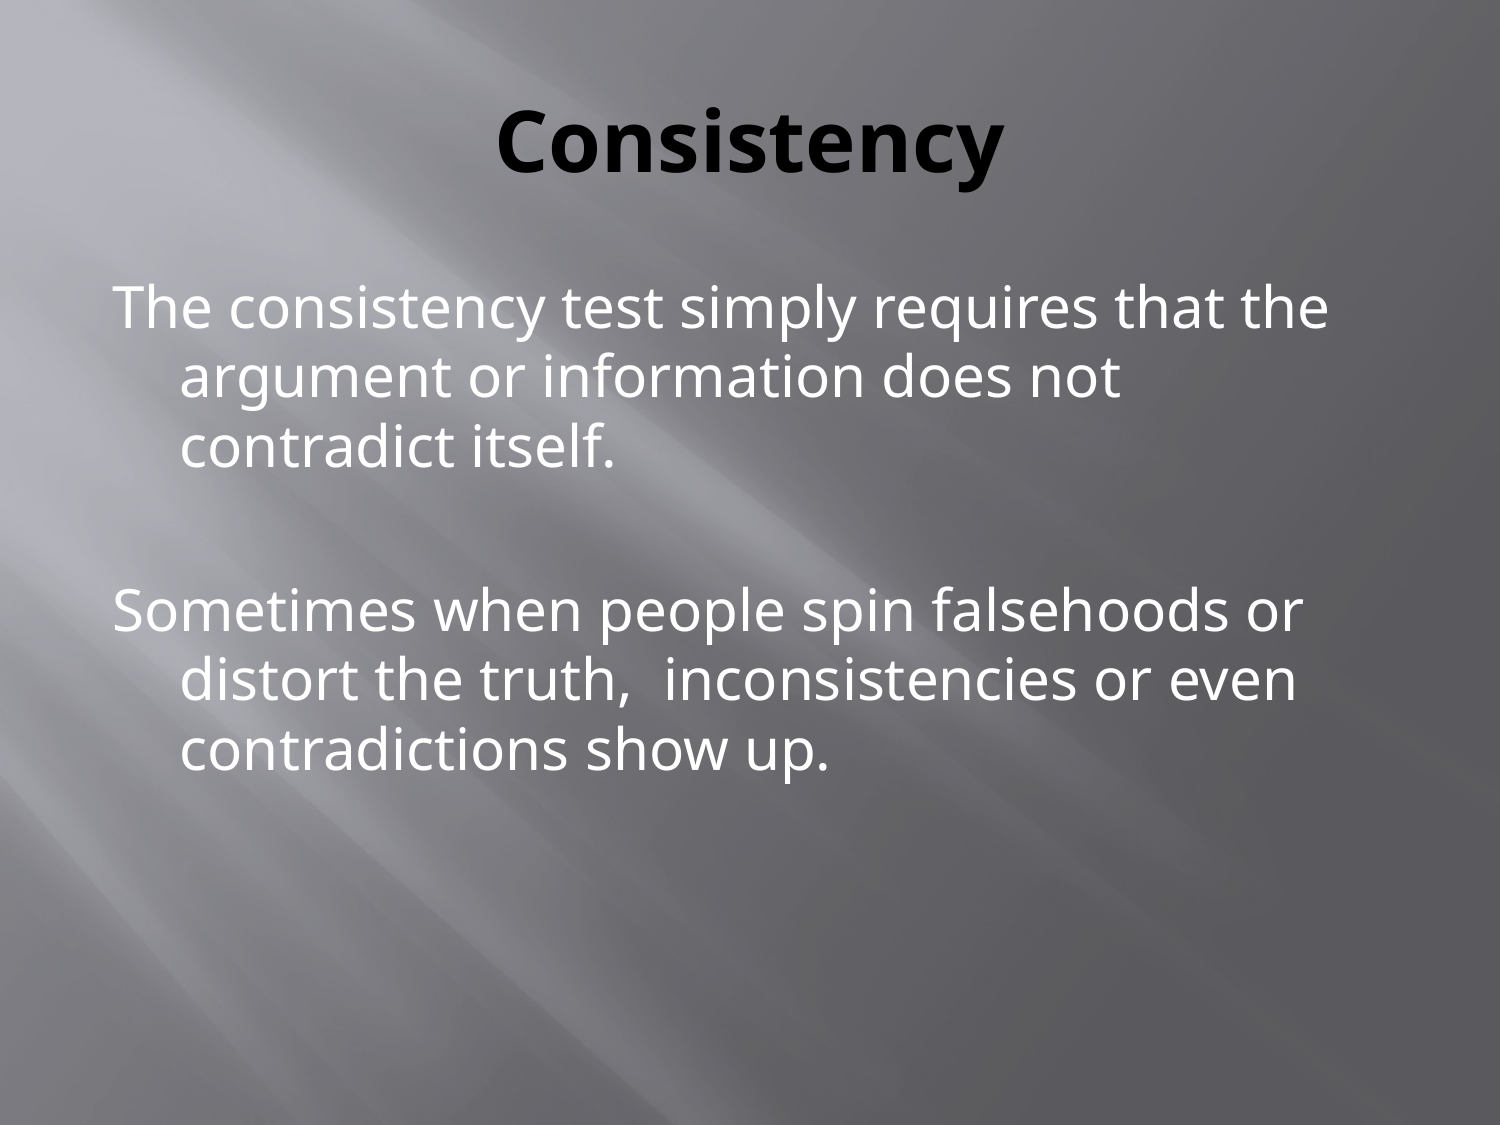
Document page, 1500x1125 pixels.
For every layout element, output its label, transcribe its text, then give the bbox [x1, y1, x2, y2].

title Consistency [75, 45, 1425, 233]
list The consistency test simply requires that the argument or information does not contradict itself. Sometimes when people spin falsehoods or distort the truth, inconsistencies or even contradictions show up. [75, 262, 1425, 1035]
